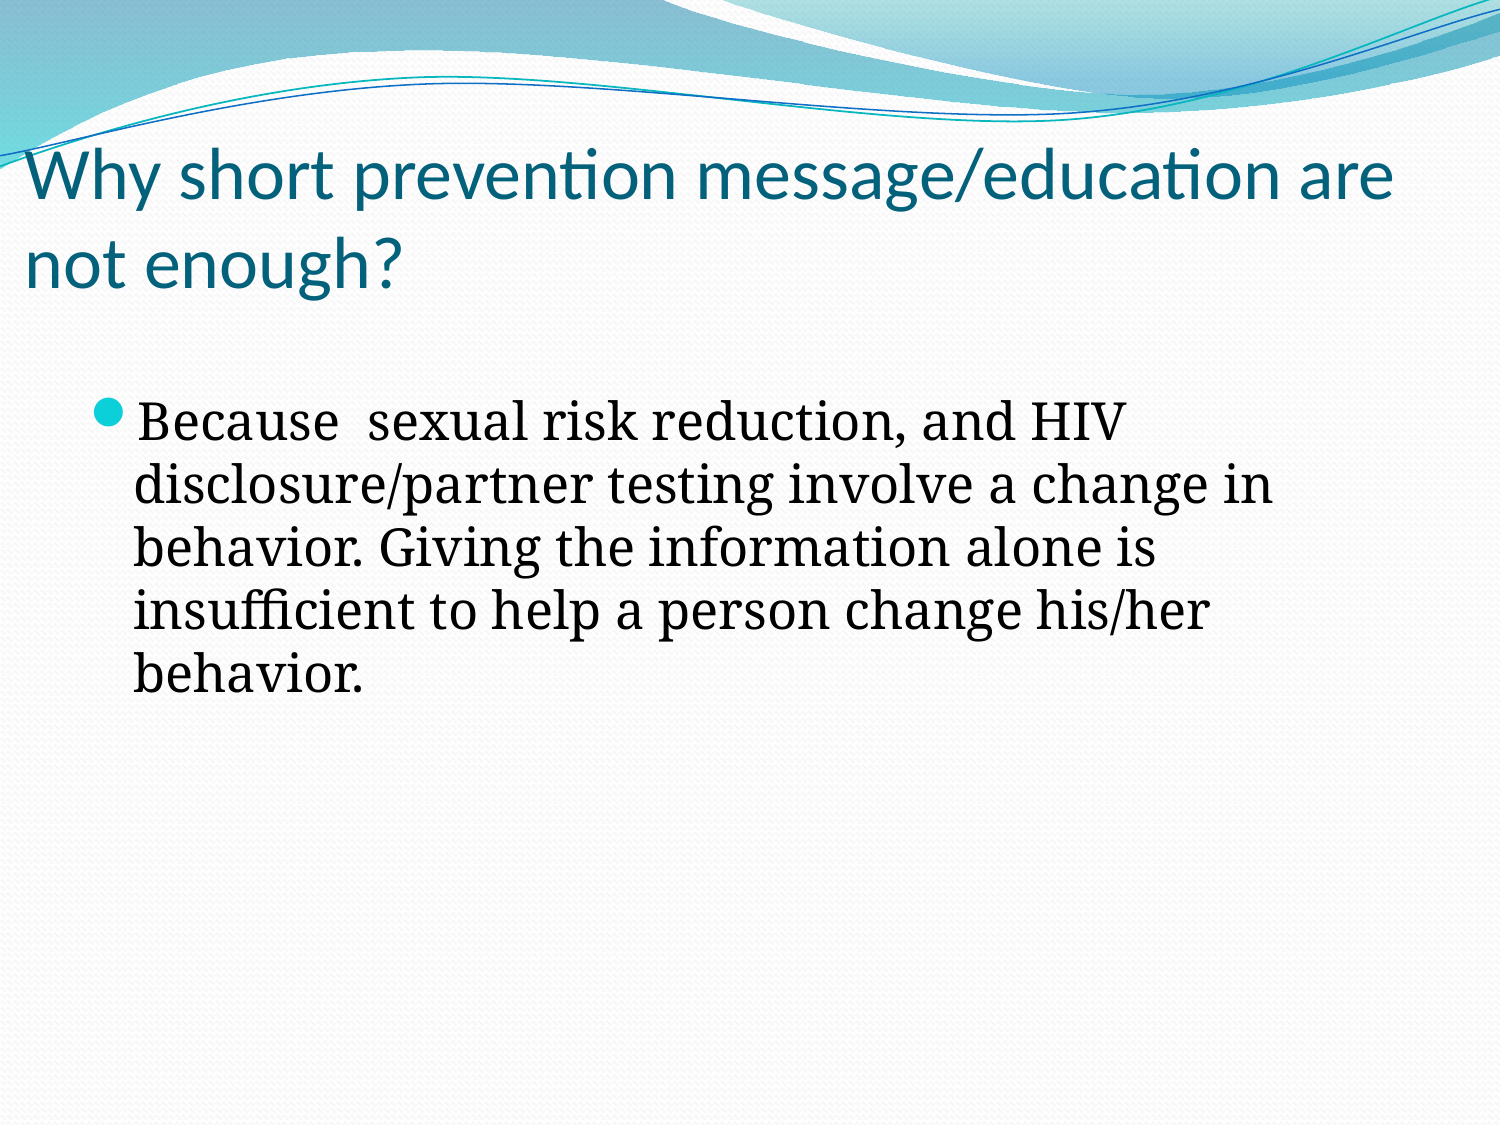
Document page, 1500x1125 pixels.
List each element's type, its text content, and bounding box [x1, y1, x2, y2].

title Why short prevention message/education are not enough? [24, 115, 1450, 303]
list Because sexual risk reduction, and HIV disclosure/partner testing involve a change in behavior. Giving the information alone is insufficient to help a person change his/her behavior. [75, 380, 1425, 713]
